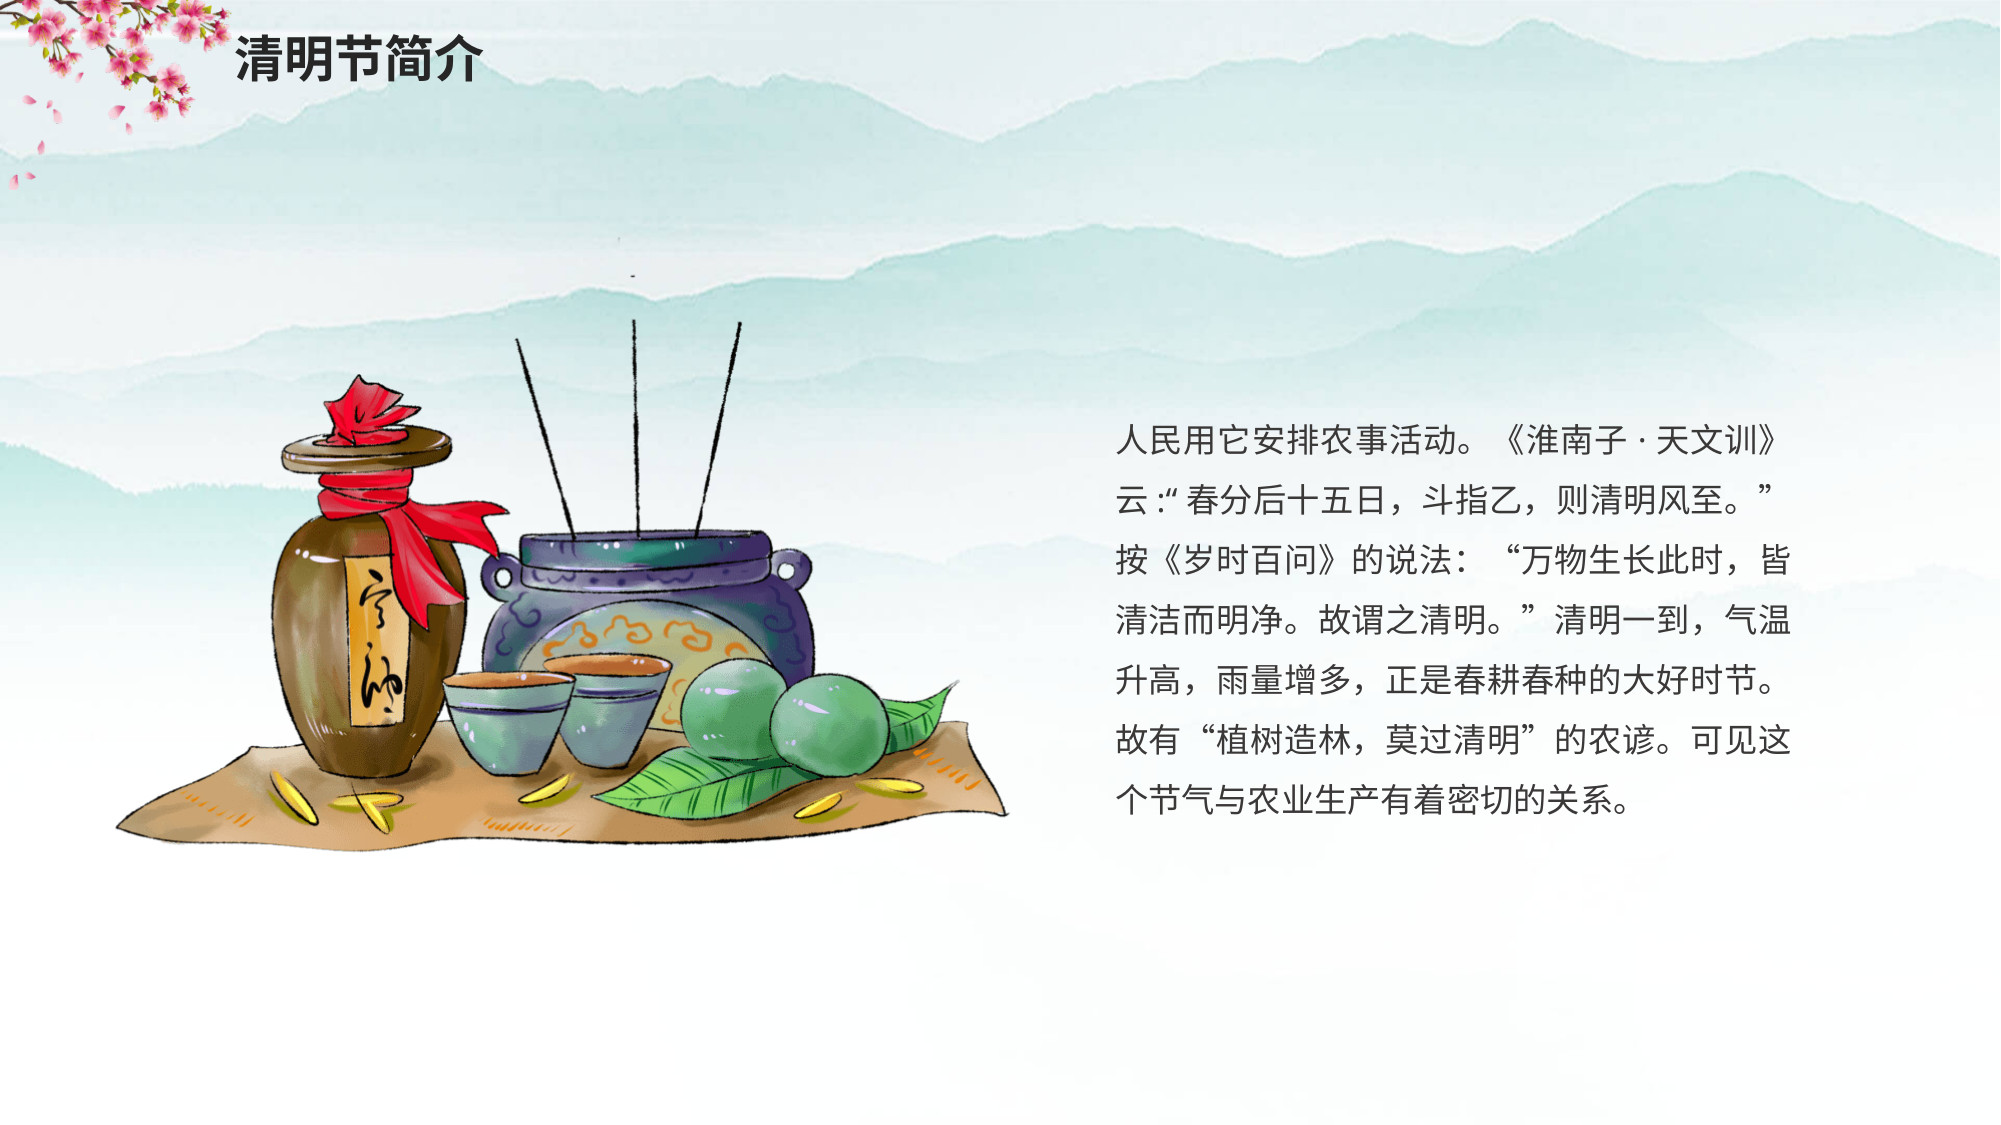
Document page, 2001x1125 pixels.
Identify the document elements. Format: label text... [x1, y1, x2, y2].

text_box 人民用它安排农事活动。《淮南子·天文训》云:“春分后十五日，斗指乙，则清明风至。”按《岁时百问》的说法：“万物生长此时，皆清洁而明净。故谓之清明。”清明一到，气温升高，雨量增多，正是春耕春种的大好时节。故有“植树造林，莫过清明”的农谚。可见这个节气与农业生产有着密切的关系。 [1101, 392, 1807, 827]
picture [0, 0, 2000, 1125]
